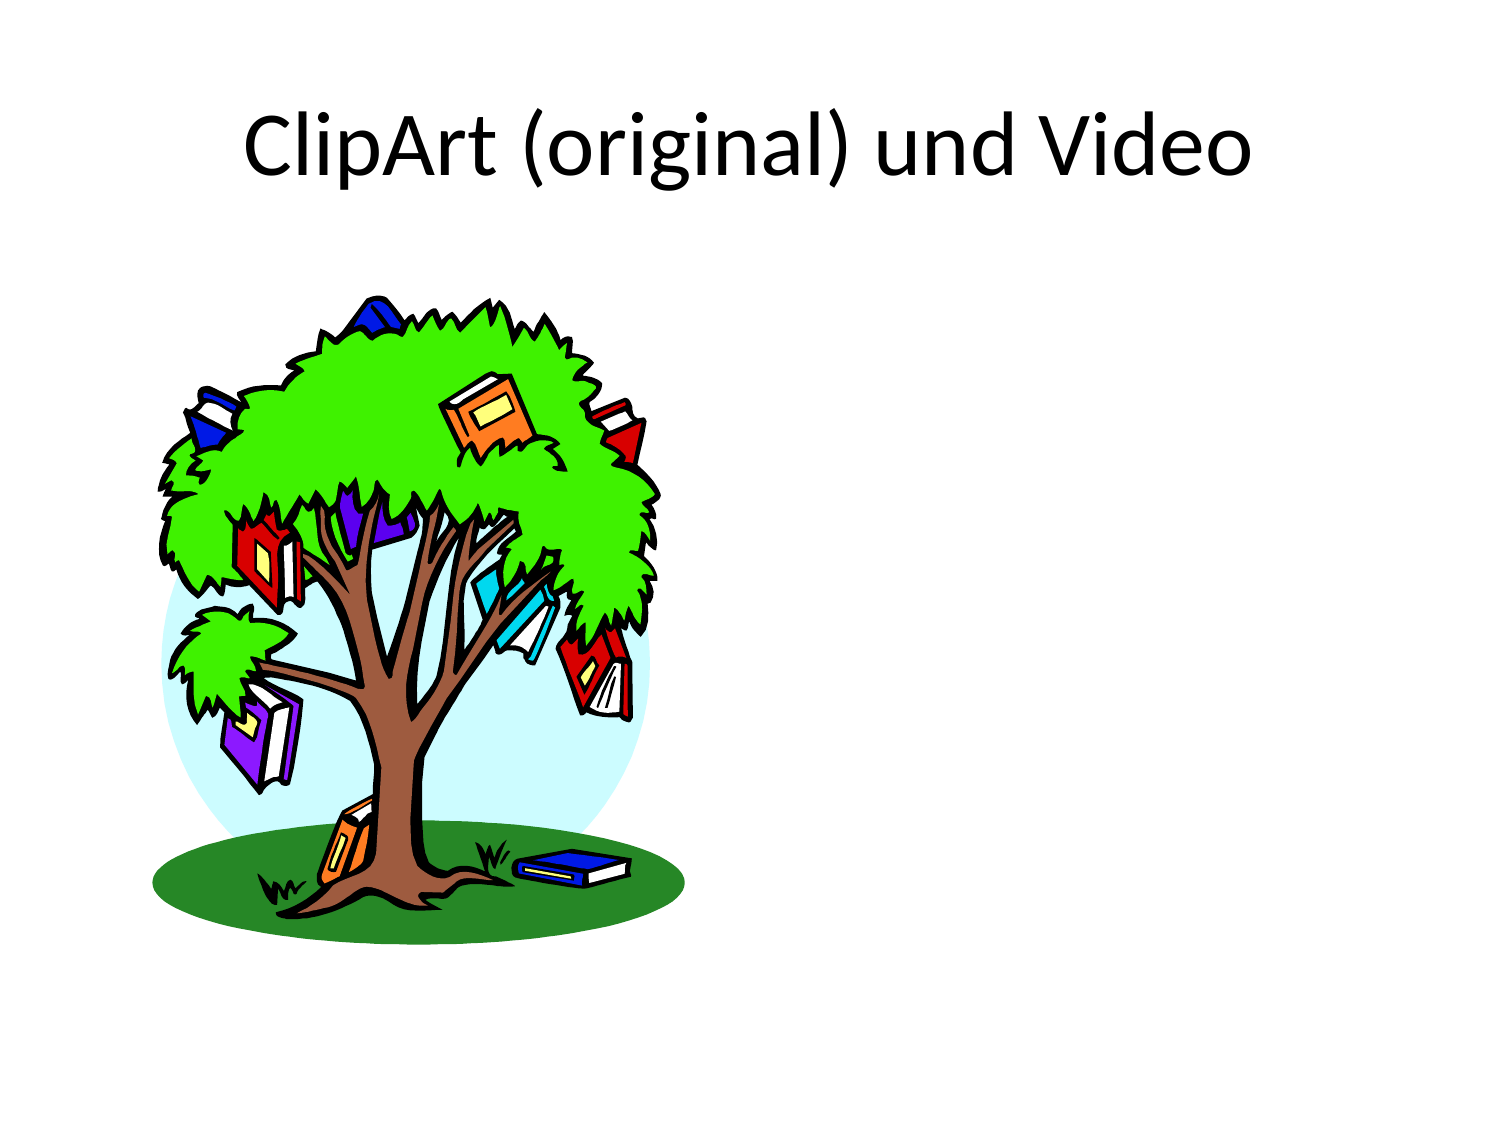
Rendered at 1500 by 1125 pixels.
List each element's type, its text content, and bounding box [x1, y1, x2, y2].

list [152, 292, 685, 945]
title ClipArt (original) und Video [75, 45, 1425, 233]
